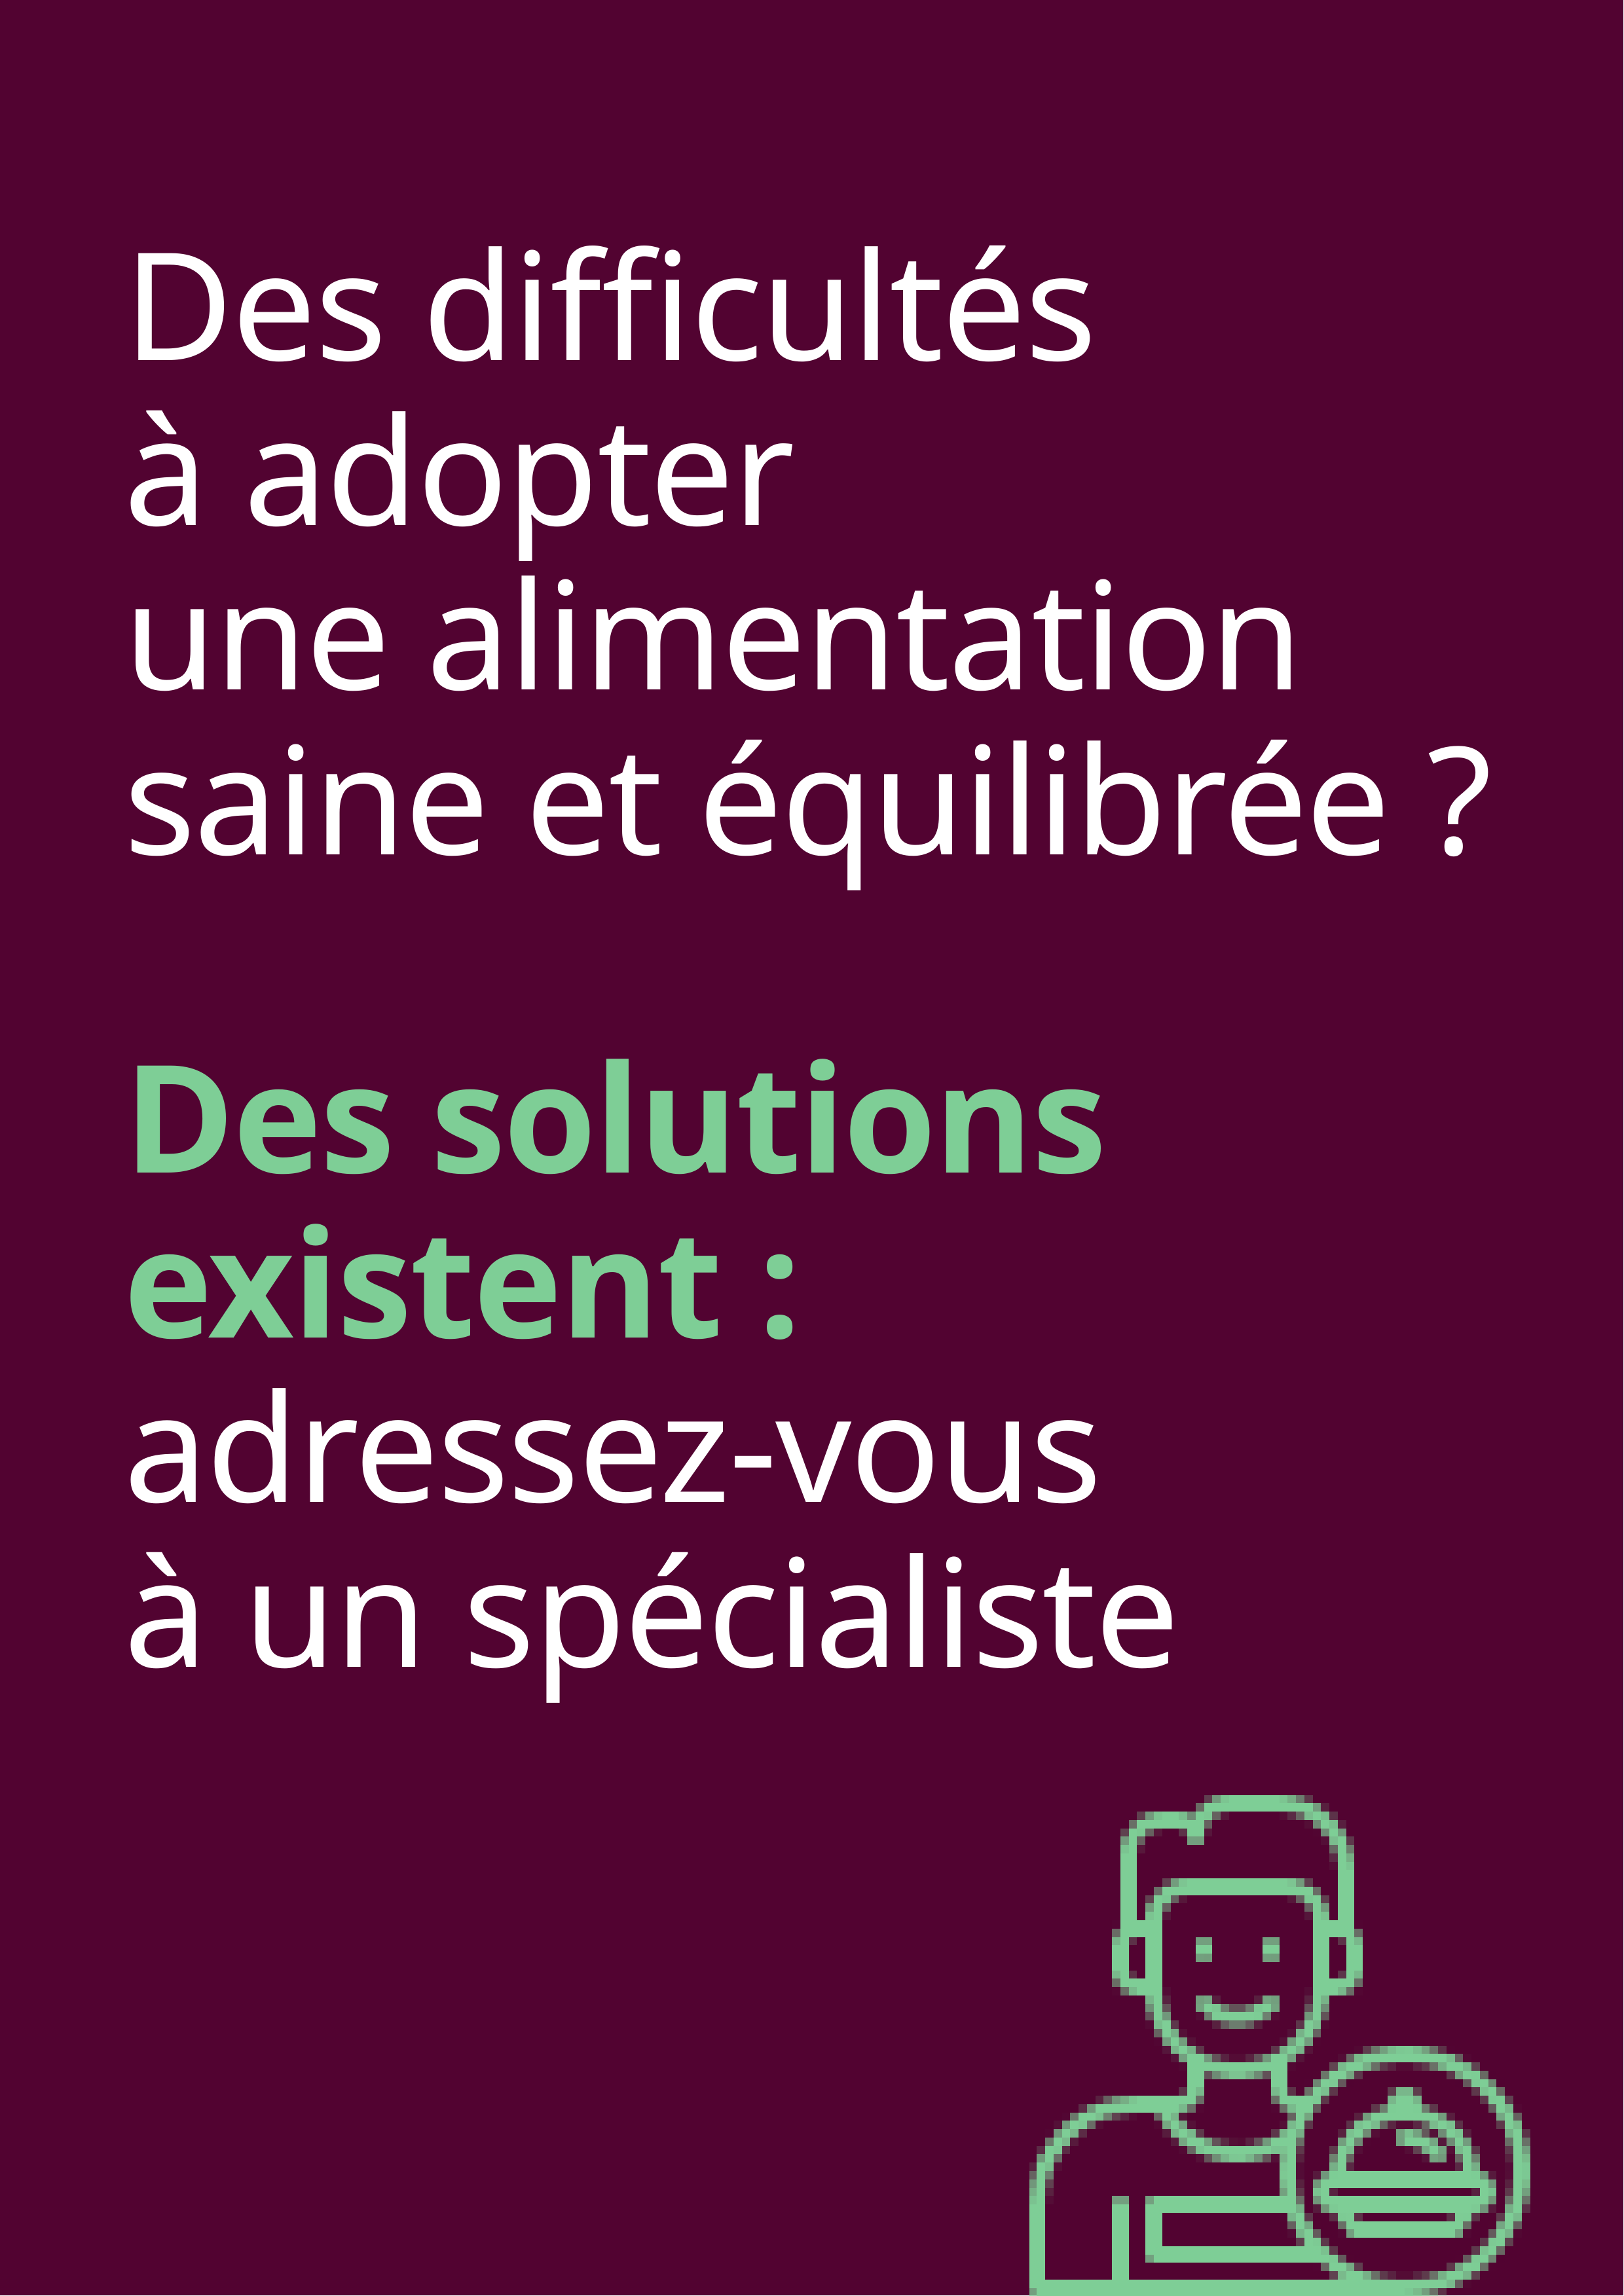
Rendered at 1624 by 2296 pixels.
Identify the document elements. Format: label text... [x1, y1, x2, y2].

text_box [1029, 1795, 1530, 2296]
text_box Des difficultés à adopter une alimentation saine et équilibrée ? [124, 226, 1606, 885]
text_box Des solutions existent : adressez-vous à un spécialiste [124, 1038, 1488, 1698]
